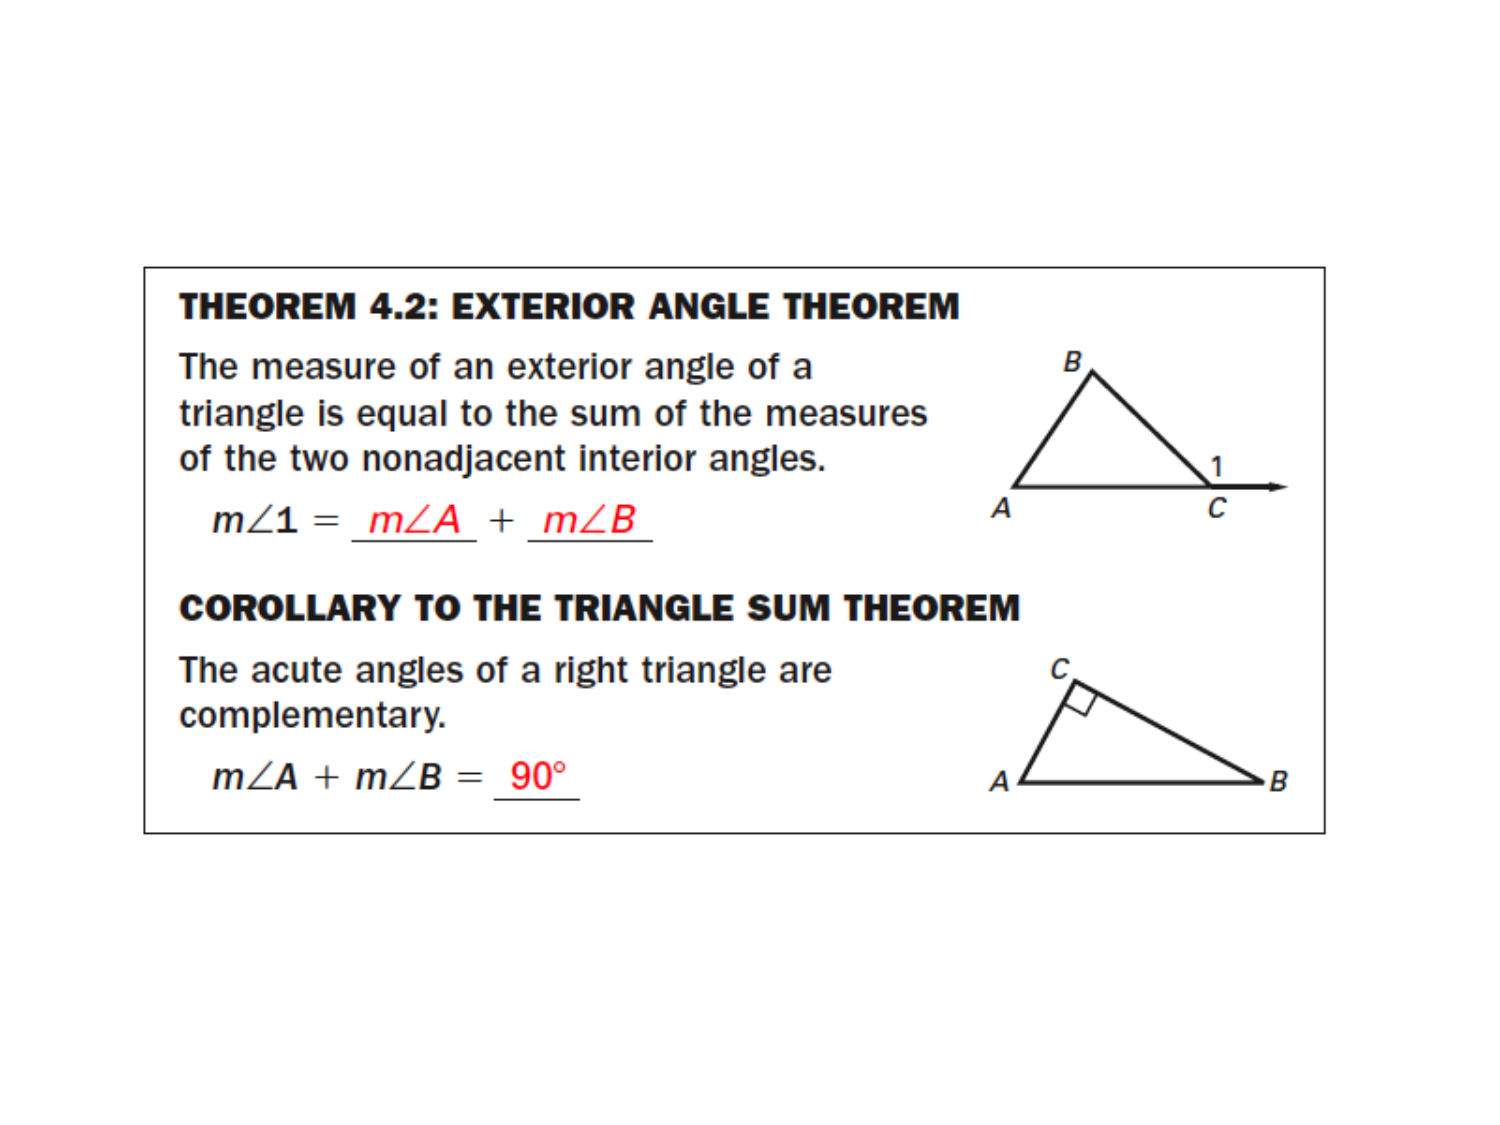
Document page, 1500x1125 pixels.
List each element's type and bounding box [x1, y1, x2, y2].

list [112, 223, 1388, 876]
